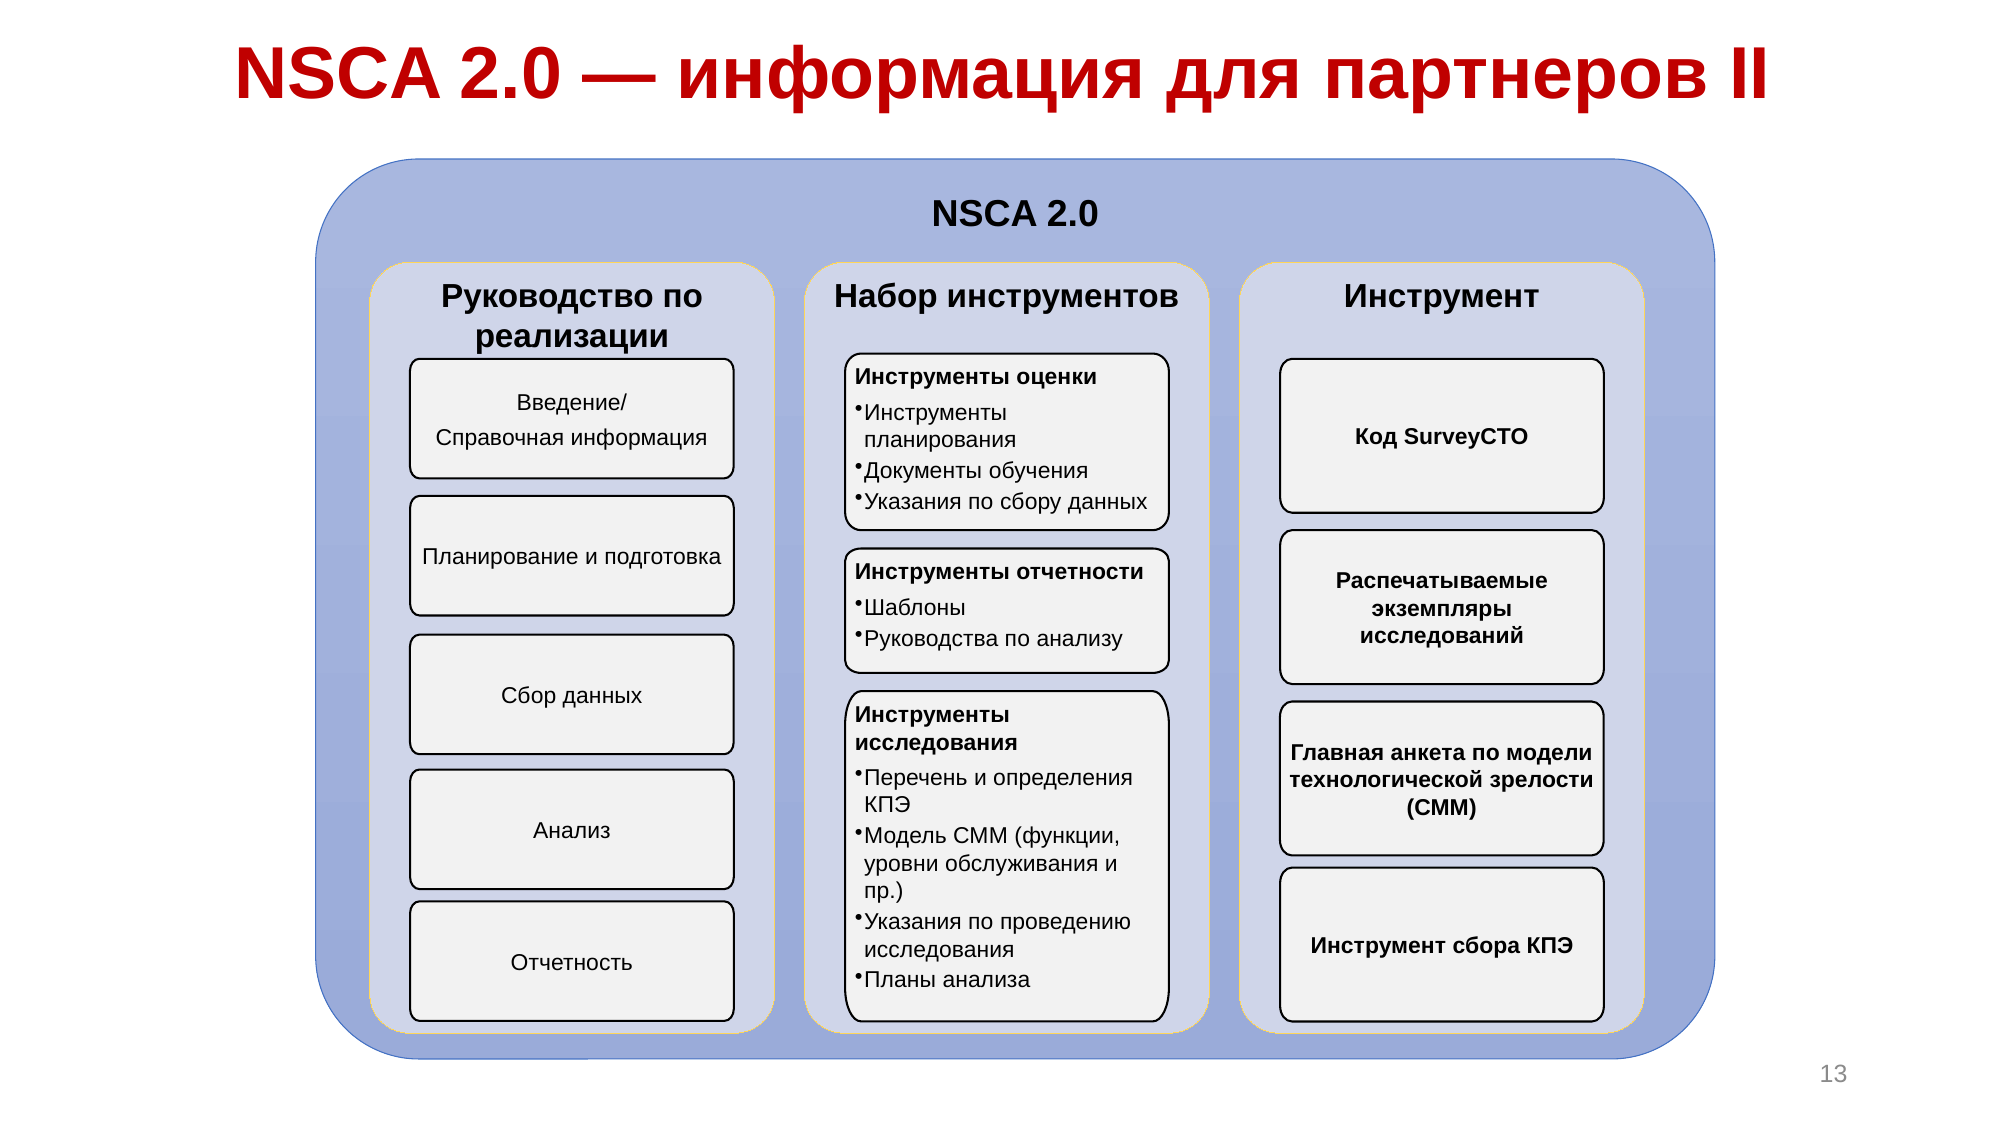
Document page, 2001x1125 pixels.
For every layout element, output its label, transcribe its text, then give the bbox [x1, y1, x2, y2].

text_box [315, 158, 1715, 1059]
title NSCA 2.0 — информация для партнеров II [219, 17, 1945, 122]
slide_number 13 [1412, 1042, 1863, 1103]
